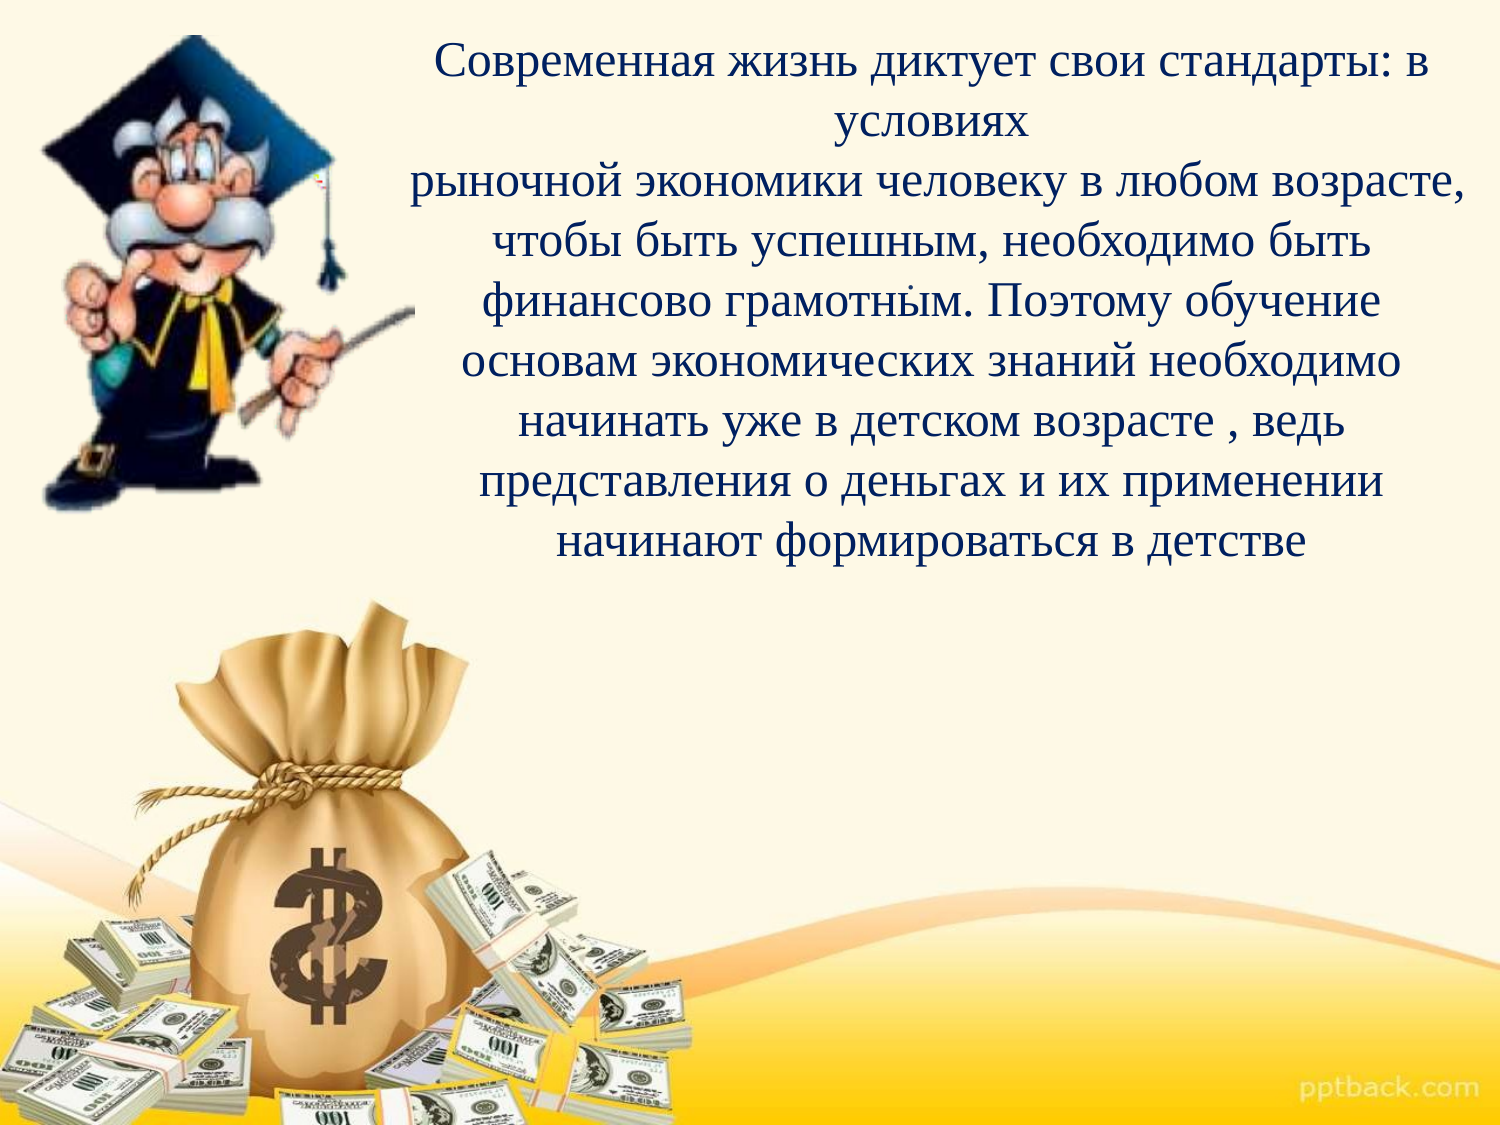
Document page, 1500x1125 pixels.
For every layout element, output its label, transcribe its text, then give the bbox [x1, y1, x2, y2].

picture [0, 0, 1500, 1125]
title Современная жизнь диктует свои стандарты: в условиях рыночной экономики человеку в любом возрасте, чтобы быть успешным, необходимо быть финансово грамотным. Поэтому обучение основам экономических знаний необходимо начинать уже в детском возрасте , ведь представления о деньгах и их применении начинают формироваться в детстве [389, 0, 1475, 567]
list . [375, 249, 1446, 890]
